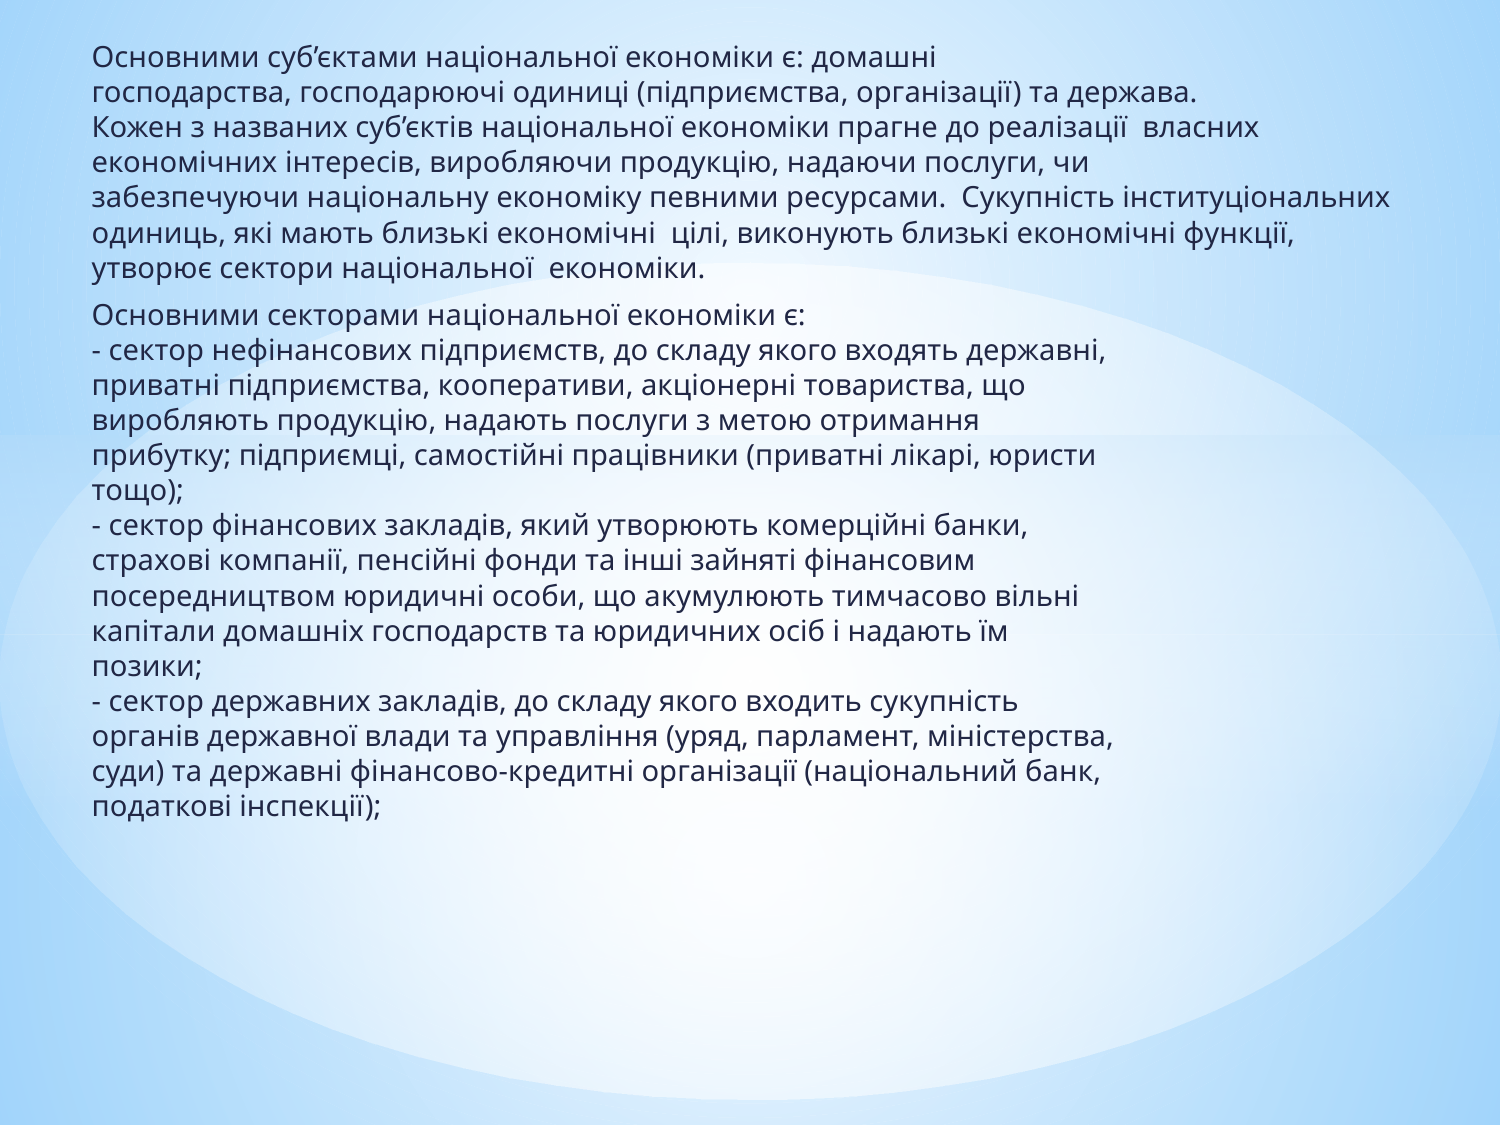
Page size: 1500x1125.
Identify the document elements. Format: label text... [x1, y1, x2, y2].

subtitle Основними суб’єктами національної економіки є: домашні господарства, господарюючі одиниці (підприємства, організації) та держава. Кожен з названих суб’єктів національної економіки прагне до реалізації власних економічних інтересів, виробляючи продукцію, надаючи послуги, чи забезпечуючи національну економіку певними ресурсами. Сукупність інституціональних одиниць, які мають близькі економічні цілі, виконують близькі економічні функції, утворює сектори національної економіки. Основними секторами національної економіки є: - сектор нефінансових підприємств, до складу якого входять державні, приватні підприємства, кооперативи, акціонерні товариства, що виробляють продукцію, надають послуги з метою отримання прибутку; підприємці, самостійні працівники (приватні лікарі, юристи тощо); - сектор фінансових закладів, який утворюють комерційні банки, страхові компанії, пенсійні фонди та інші зайняті фінансовим посередництвом юридичні особи, що акумулюють тимчасово вільні капітали домашніх господарств та юридичних осіб і надають їм позики; - сектор державних закладів, до складу якого входить сукупність органів державної влади та управління (уряд, парламент, міністерства, суди) та державні фінансово-кредитні організації (національний банк, податкові інспекції); [76, 30, 1412, 1083]
